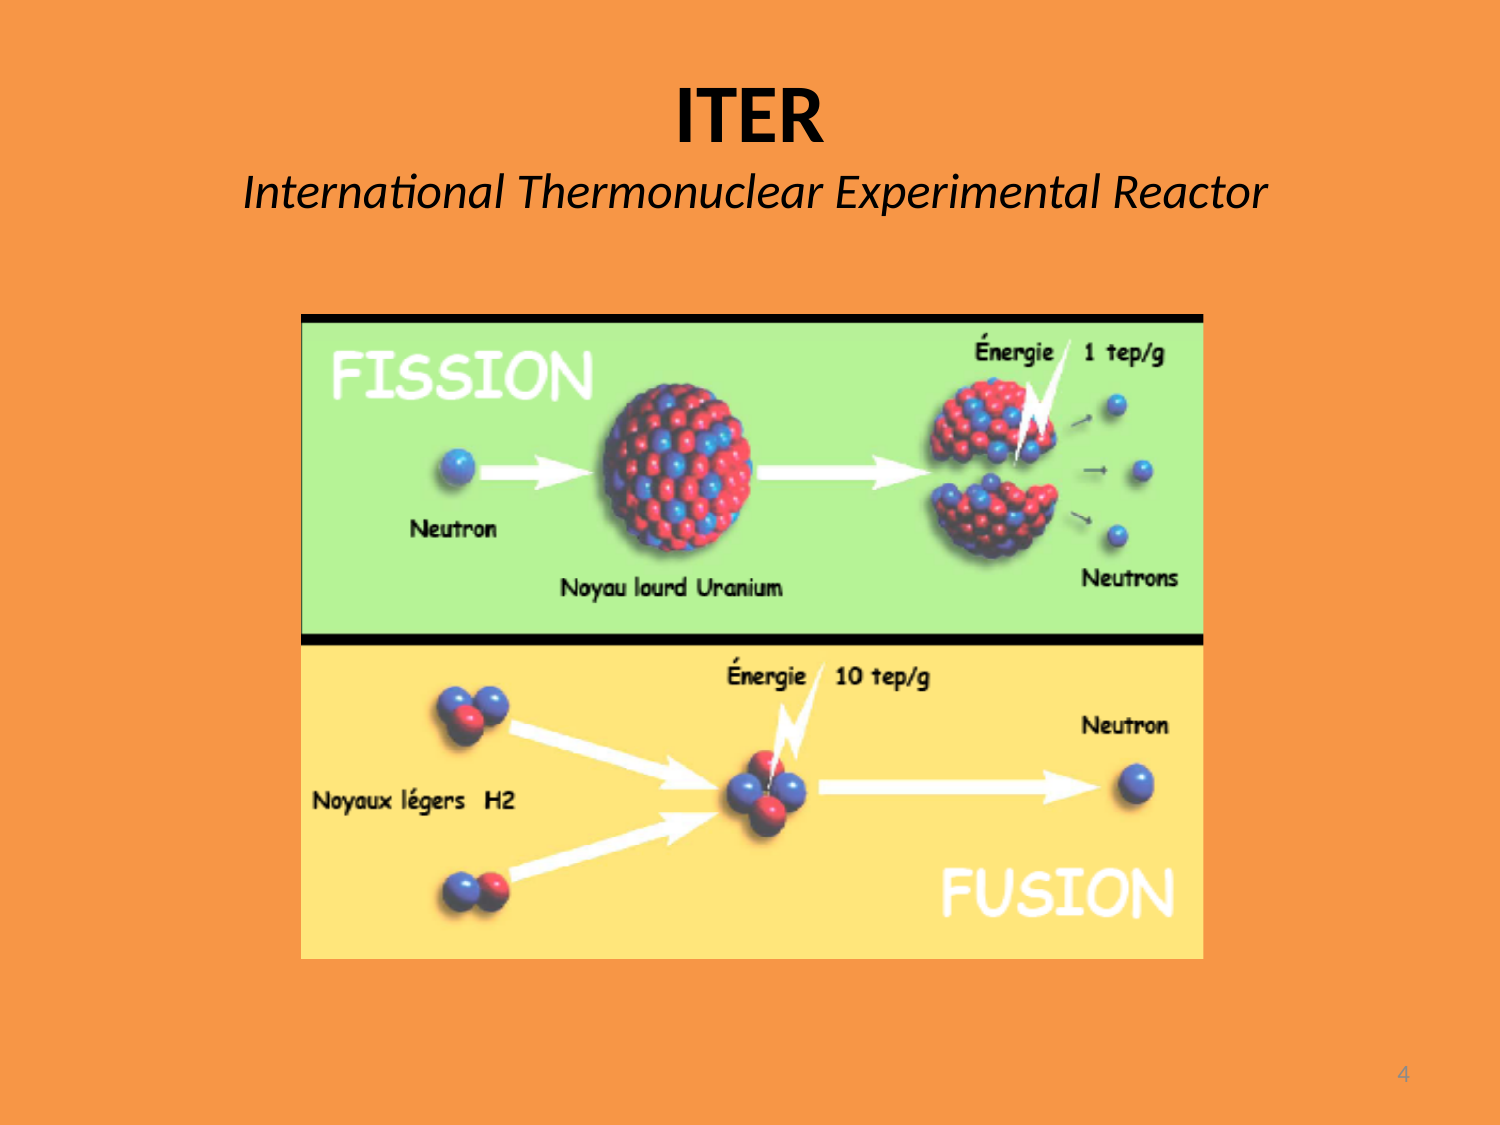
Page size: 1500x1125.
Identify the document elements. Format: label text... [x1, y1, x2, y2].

title ITER International Thermonuclear Experimental Reactor [75, 45, 1425, 233]
slide_number 4 [1074, 1042, 1425, 1103]
picture [300, 314, 1204, 960]
